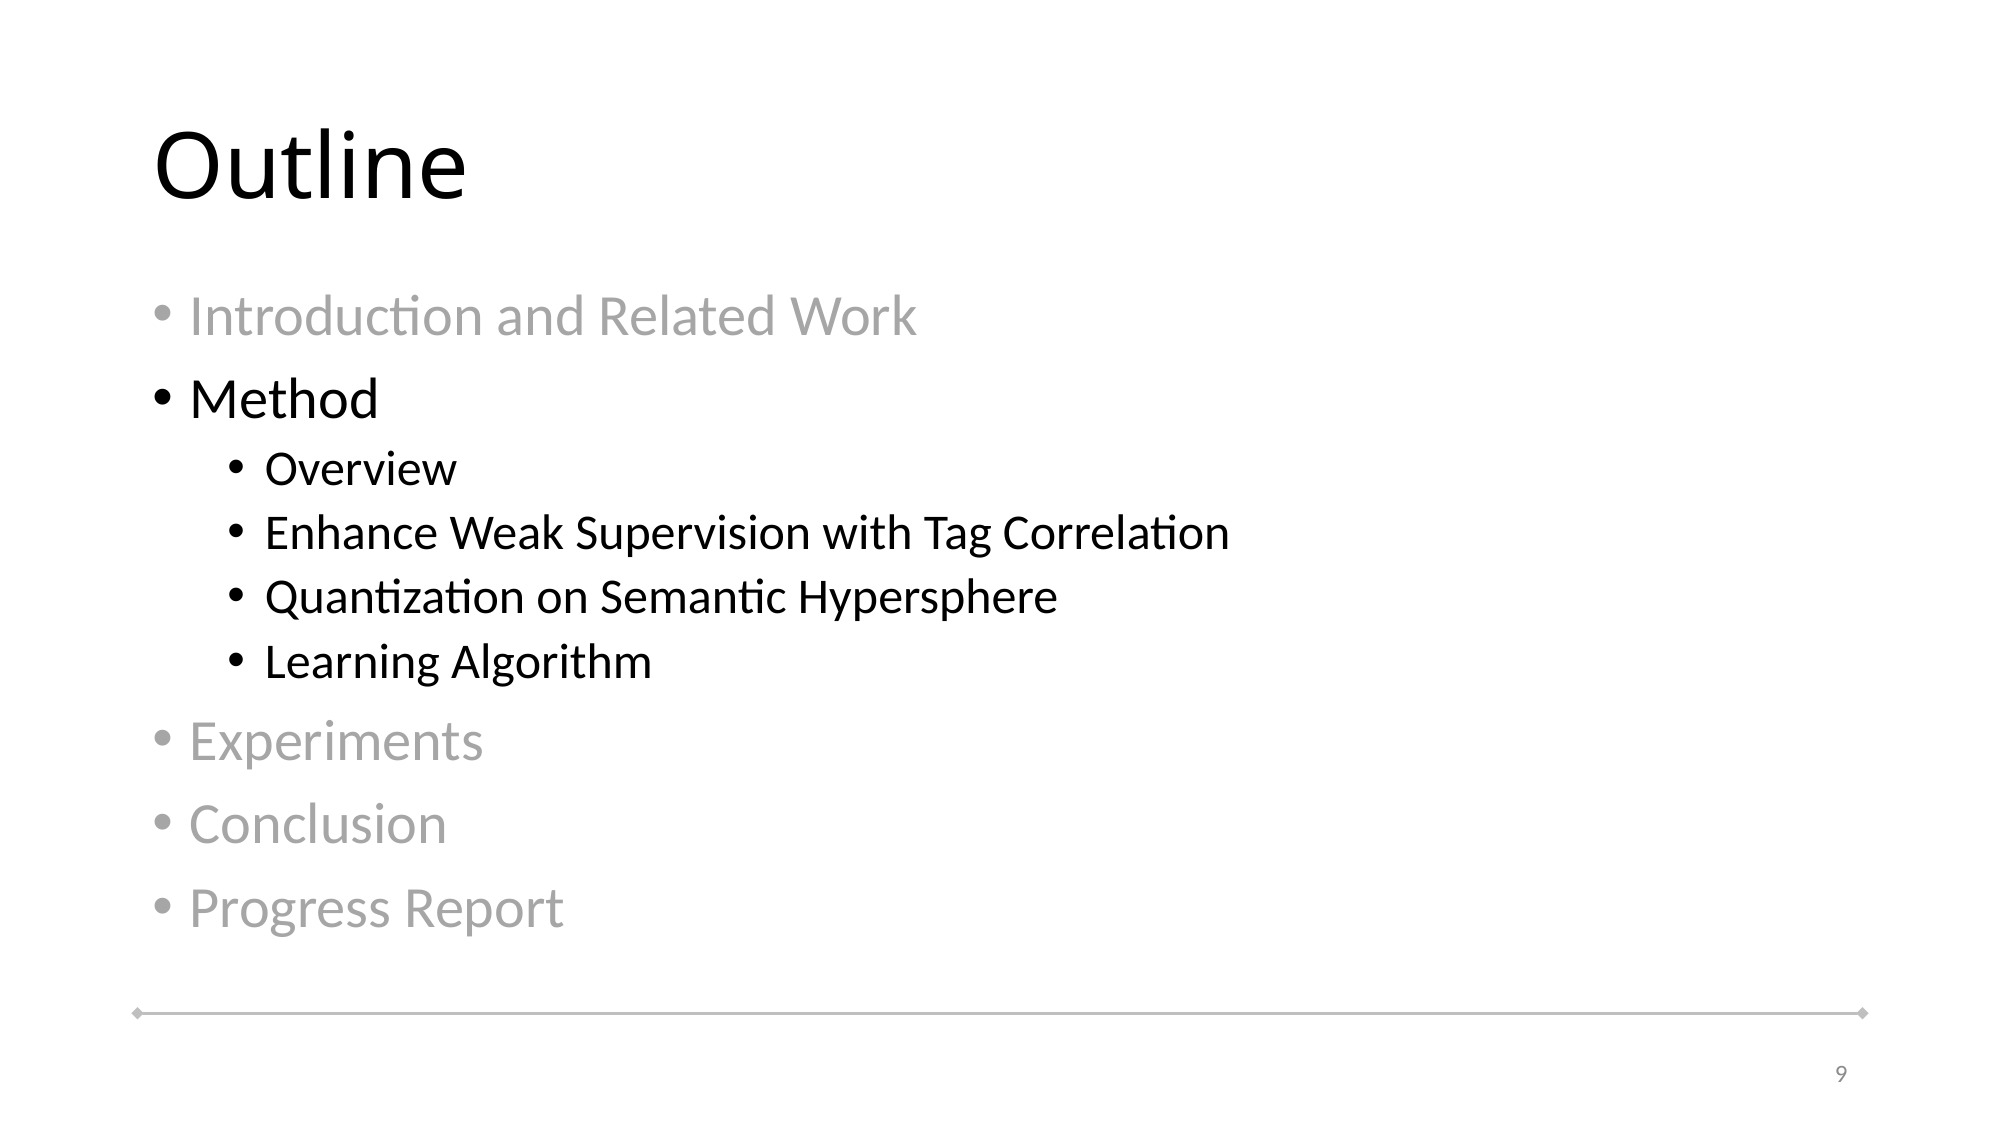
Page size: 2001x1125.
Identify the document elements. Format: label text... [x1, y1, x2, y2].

slide_number 9 [1412, 1042, 1863, 1103]
list Introduction and Related Work Method Overview Enhance Weak Supervision with Tag Correlation Quantization on Semantic Hypersphere Learning Algorithm Experiments Conclusion Progress Report [137, 277, 1863, 1012]
title Outline [137, 59, 1863, 277]
